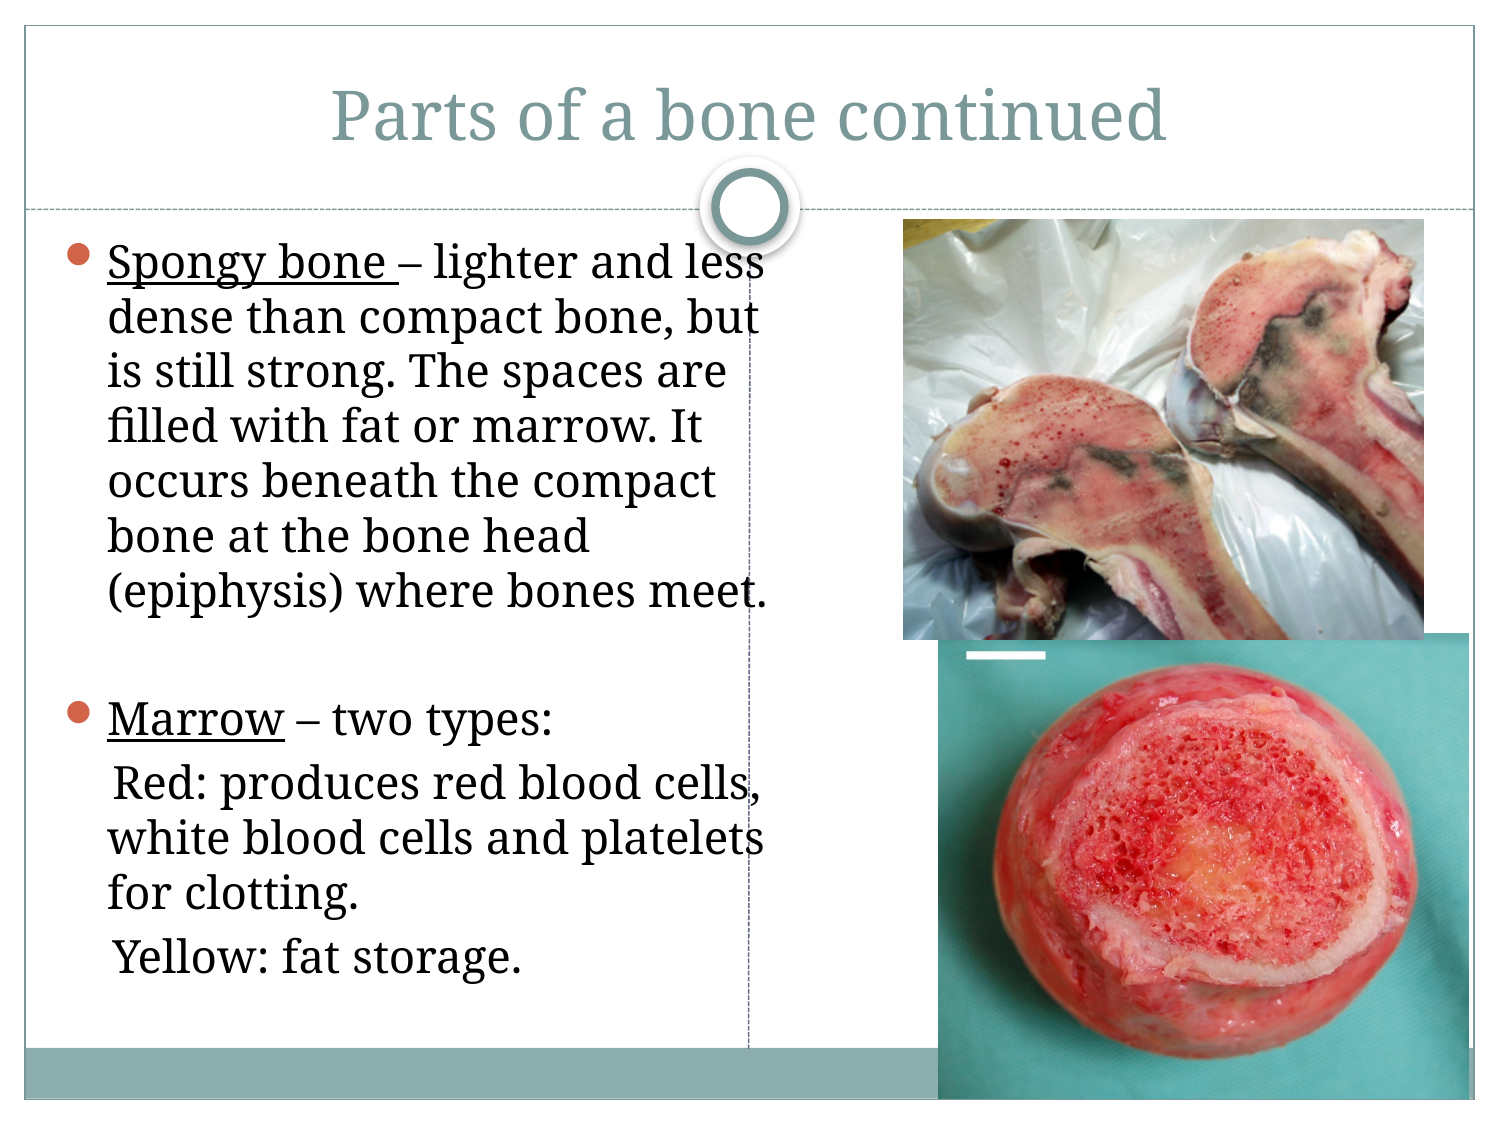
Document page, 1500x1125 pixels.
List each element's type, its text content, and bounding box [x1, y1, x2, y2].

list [938, 633, 1469, 1099]
title Parts of a bone continued [49, 37, 1450, 162]
list Spongy bone – lighter and less dense than compact bone, but is still strong. The spaces are filled with fat or marrow. It occurs beneath the compact bone at the bone head (epiphysis) where bones meet. Marrow – two types: Red: produces red blood cells, white blood cells and platelets for clotting. Yellow: fat storage. [49, 224, 809, 993]
picture [903, 219, 1424, 641]
